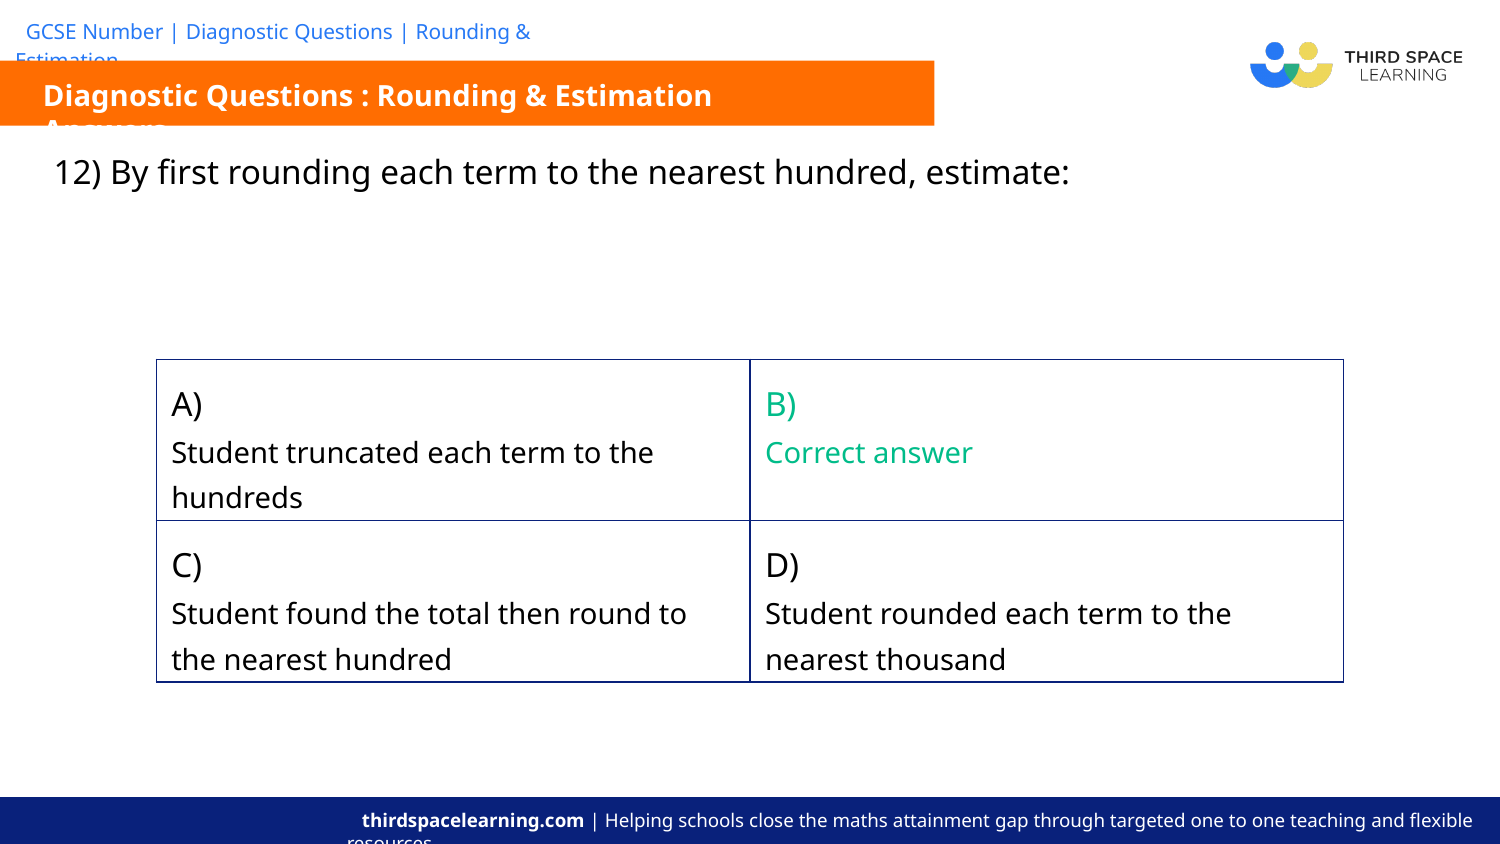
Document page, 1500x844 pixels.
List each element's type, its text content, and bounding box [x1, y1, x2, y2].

text_box Diagnostic Questions : Rounding & Estimation Answers [27, 61, 846, 141]
picture [1250, 33, 1465, 99]
